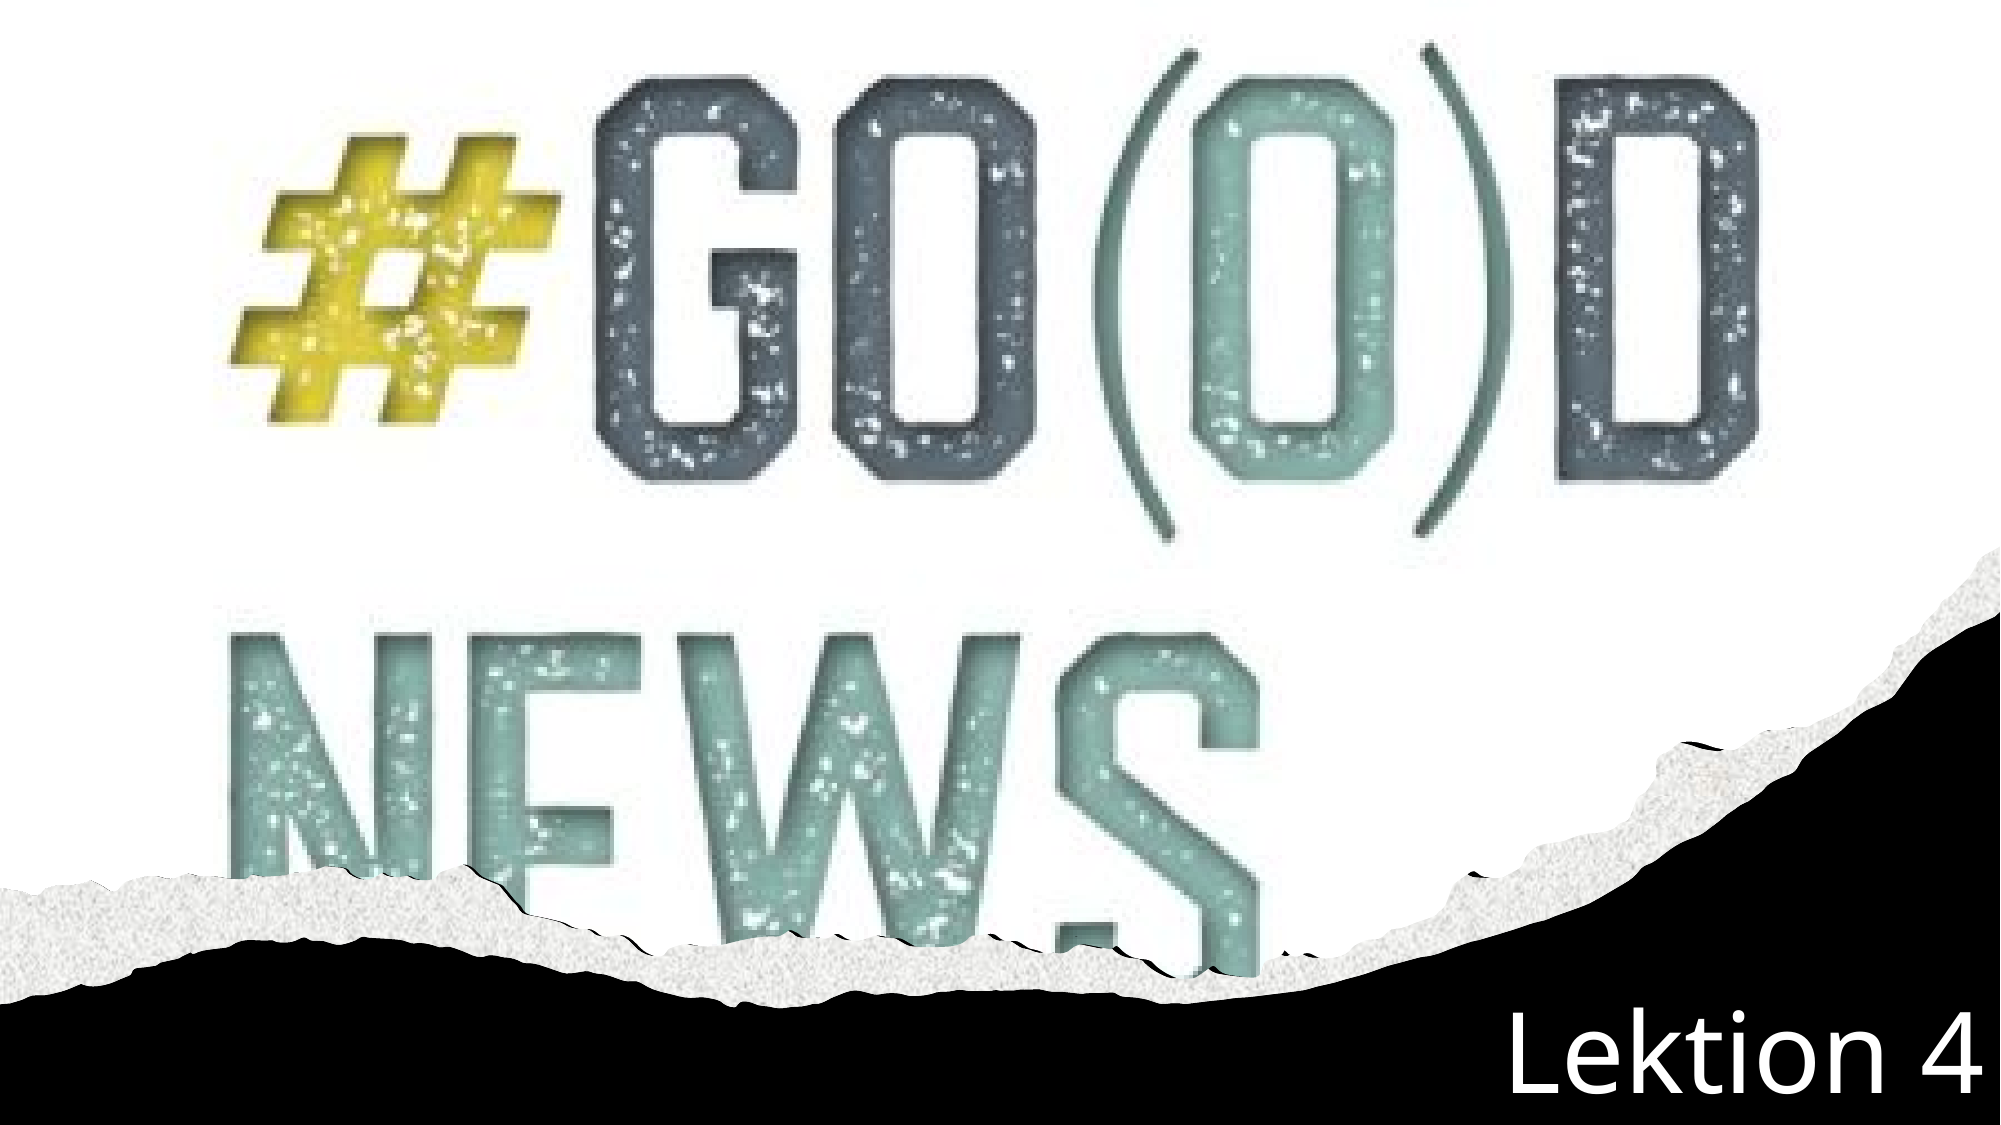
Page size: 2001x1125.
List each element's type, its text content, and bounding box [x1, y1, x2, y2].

title Lektion 4 [1426, 980, 2000, 1125]
picture [0, 0, 2001, 1009]
